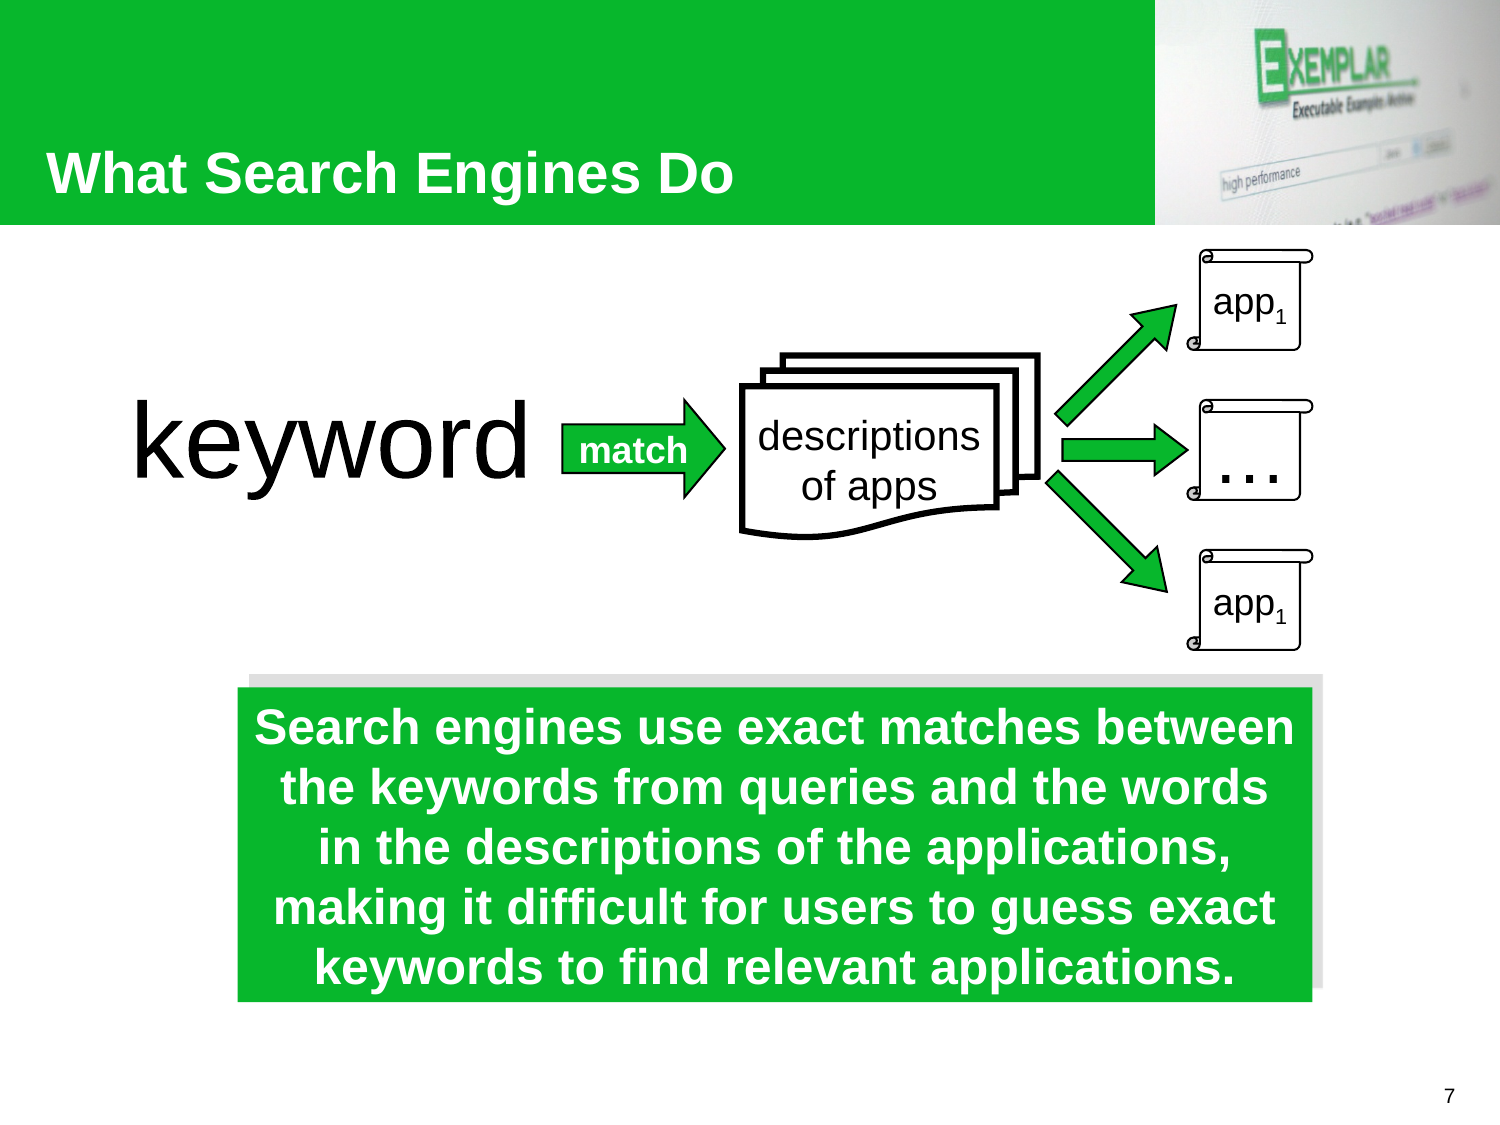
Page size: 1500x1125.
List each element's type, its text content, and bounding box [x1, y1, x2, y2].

title What Search Engines Do [30, 39, 1122, 213]
picture [1155, 0, 1500, 225]
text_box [1037, 337, 1201, 616]
text_box Search engines use exact matches between the keywords from queries and the words in the descriptions of the applications, making it difficult for users to guess exact keywords to find relevant applications. [237, 687, 1313, 1003]
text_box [1187, 249, 1313, 651]
text_box match [562, 399, 725, 498]
text_box descriptions of apps [742, 355, 1032, 538]
slide_number 7 [1191, 1070, 1471, 1116]
